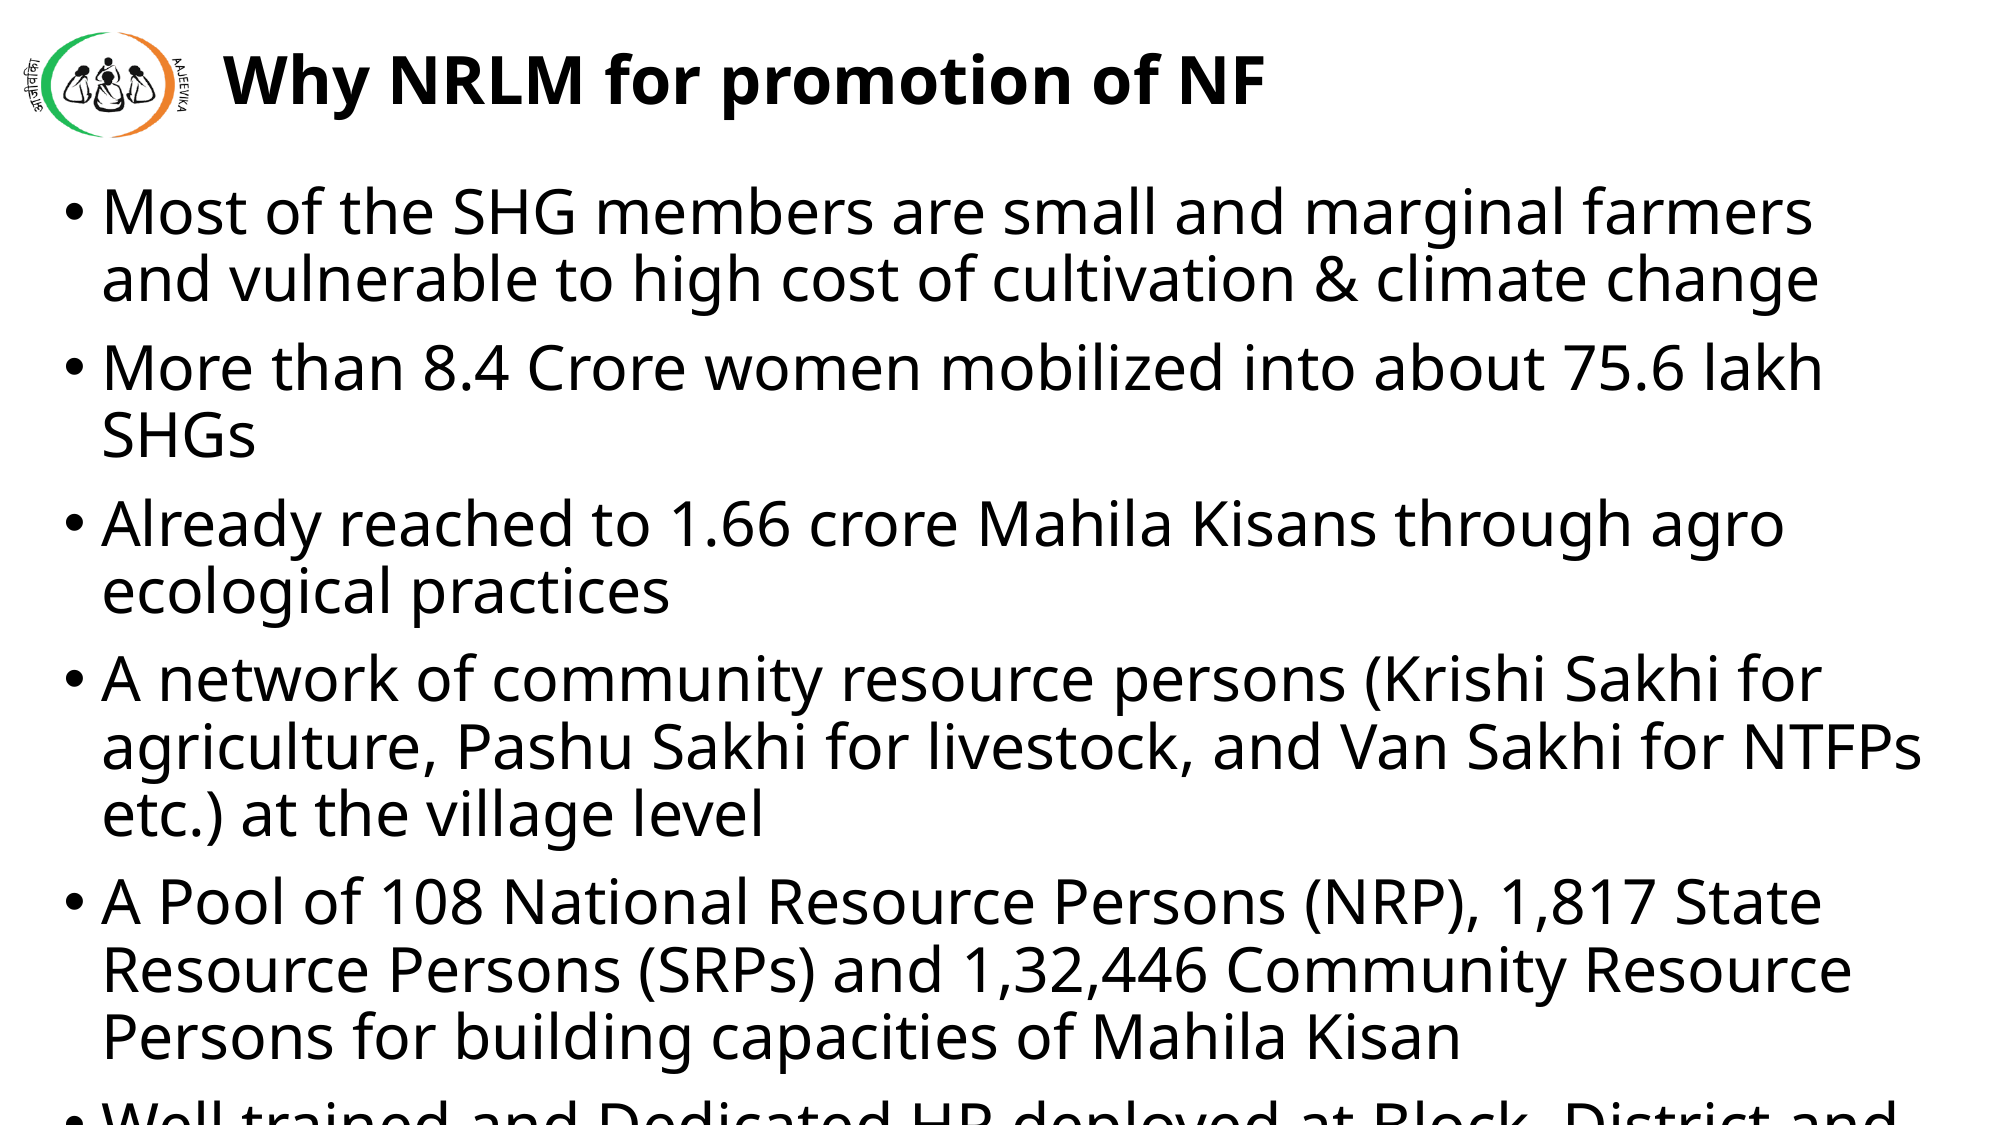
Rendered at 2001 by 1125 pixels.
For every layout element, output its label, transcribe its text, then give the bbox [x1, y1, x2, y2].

picture [18, 8, 197, 160]
list Most of the SHG members are small and marginal farmers and vulnerable to high cost of cultivation & climate change More than 8.4 Crore women mobilized into about 75.6 lakh SHGs Already reached to 1.66 crore Mahila Kisans through agro ecological practices A network of community resource persons (Krishi Sakhi for agriculture, Pashu Sakhi for livestock, and Van Sakhi for NTFPs etc.) at the village level A Pool of 108 National Resource Persons (NRP), 1,817 State Resource Persons (SRPs) and 1,32,446 Community Resource Persons for building capacities of Mahila Kisan Well trained and Dedicated HR deployed at Block, District and State level [48, 173, 1946, 1092]
title Why NRLM for promotion of NF [208, 39, 1934, 128]
